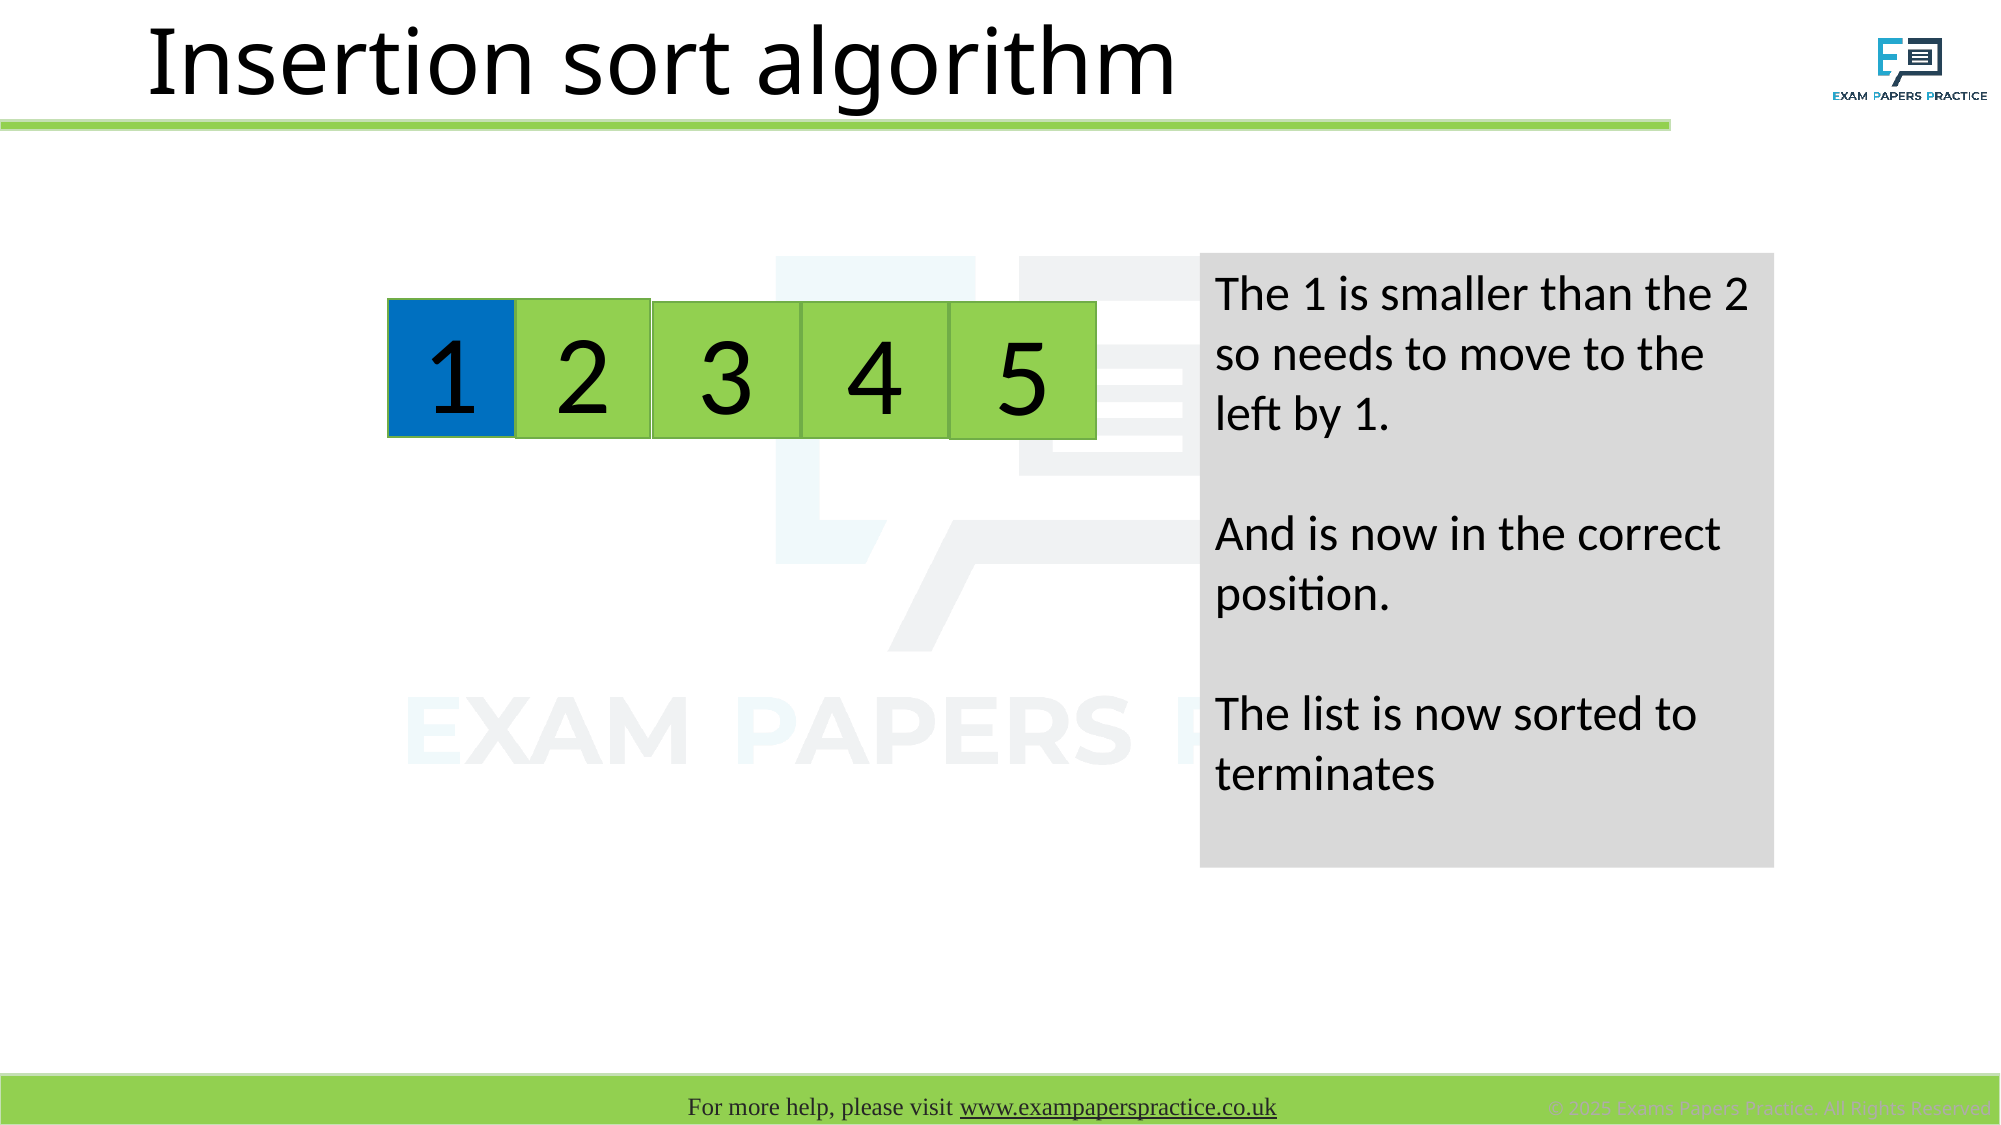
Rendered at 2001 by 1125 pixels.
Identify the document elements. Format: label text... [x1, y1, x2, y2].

title Insertion sort algorithm [132, 0, 1200, 162]
text_box The 1 is smaller than the 2 so needs to move to the left by 1. And is now in the correct position. The list is now sorted to terminates [1199, 252, 1775, 868]
text_box 4 [801, 301, 949, 439]
text_box 1 [387, 298, 516, 438]
text_box 5 [949, 301, 1097, 440]
text_box 3 [652, 301, 801, 439]
text_box 2 [515, 298, 651, 439]
